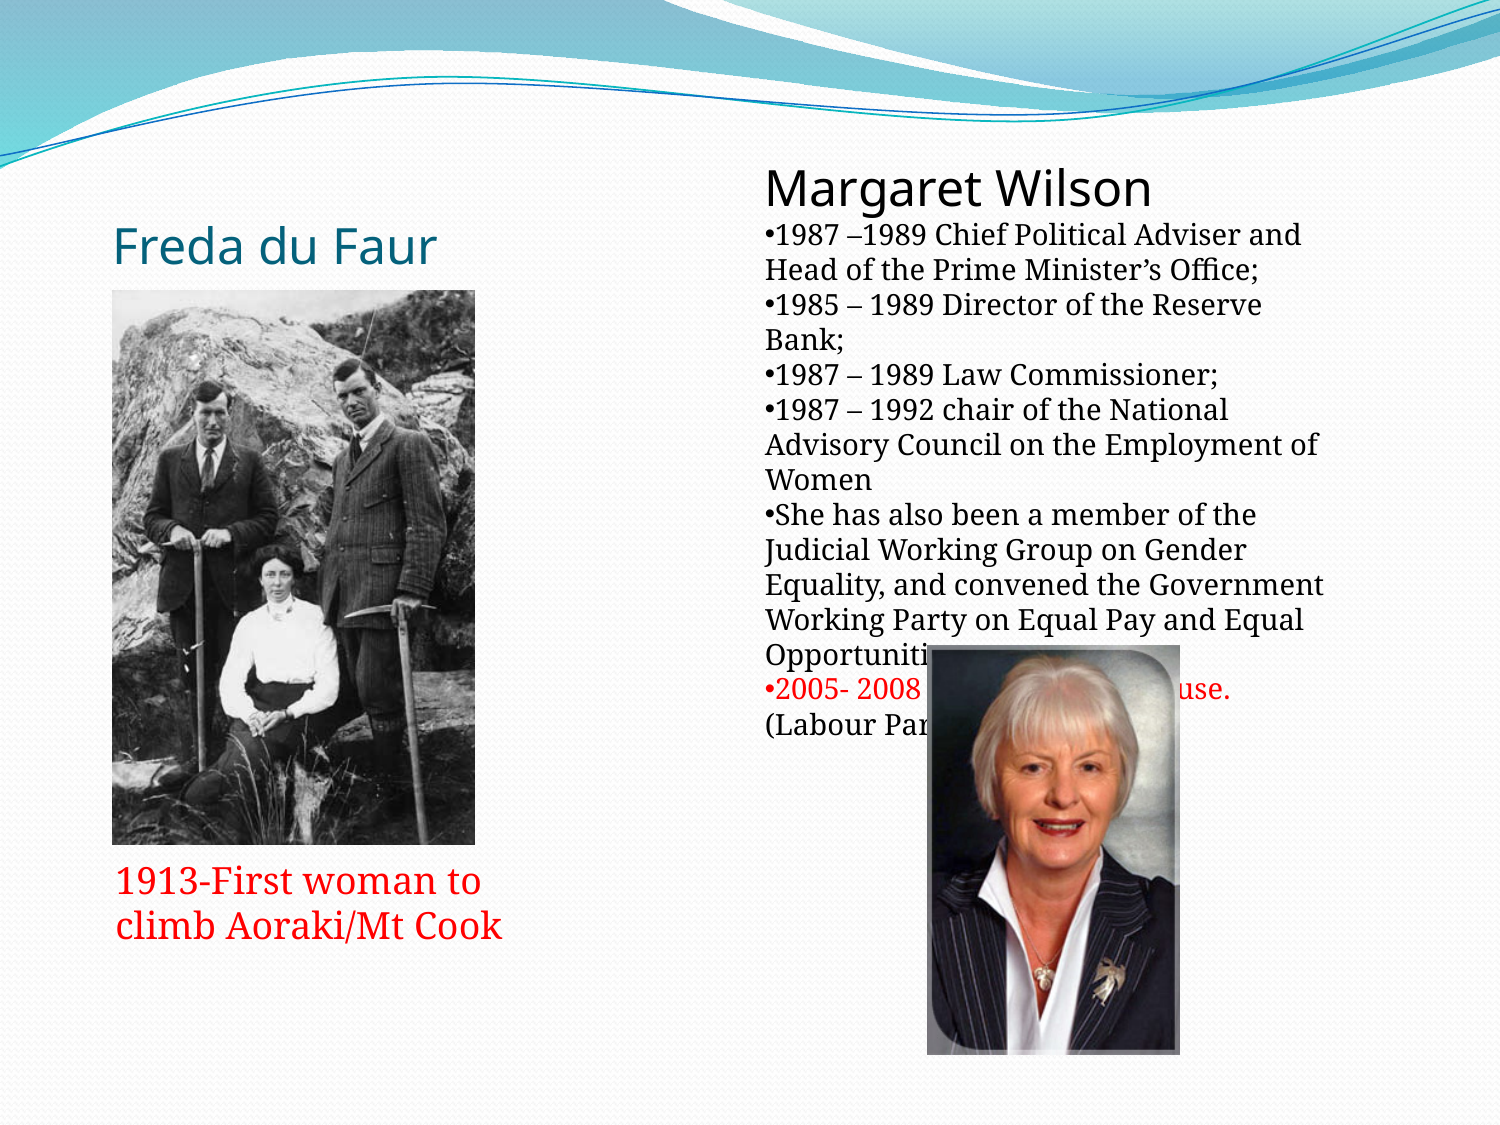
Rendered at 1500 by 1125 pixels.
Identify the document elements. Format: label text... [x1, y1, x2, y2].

text_box Margaret Wilson 1987 –1989 Chief Political Adviser and Head of the Prime Minister’s Office; 1985 – 1989 Director of the Reserve Bank; 1987 – 1989 Law Commissioner; 1987 – 1992 chair of the National Advisory Council on the Employment of Women She has also been a member of the Judicial Working Group on Gender Equality, and convened the Government Working Party on Equal Pay and Equal Opportunities. 2005- 2008 Speaker of the House. (Labour Party) [750, 148, 1353, 828]
title Freda du Faur [112, 84, 563, 275]
picture [926, 644, 1180, 1055]
list 1913-First woman to climb Aoraki/Mt Cook [112, 275, 563, 1025]
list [111, 290, 475, 845]
